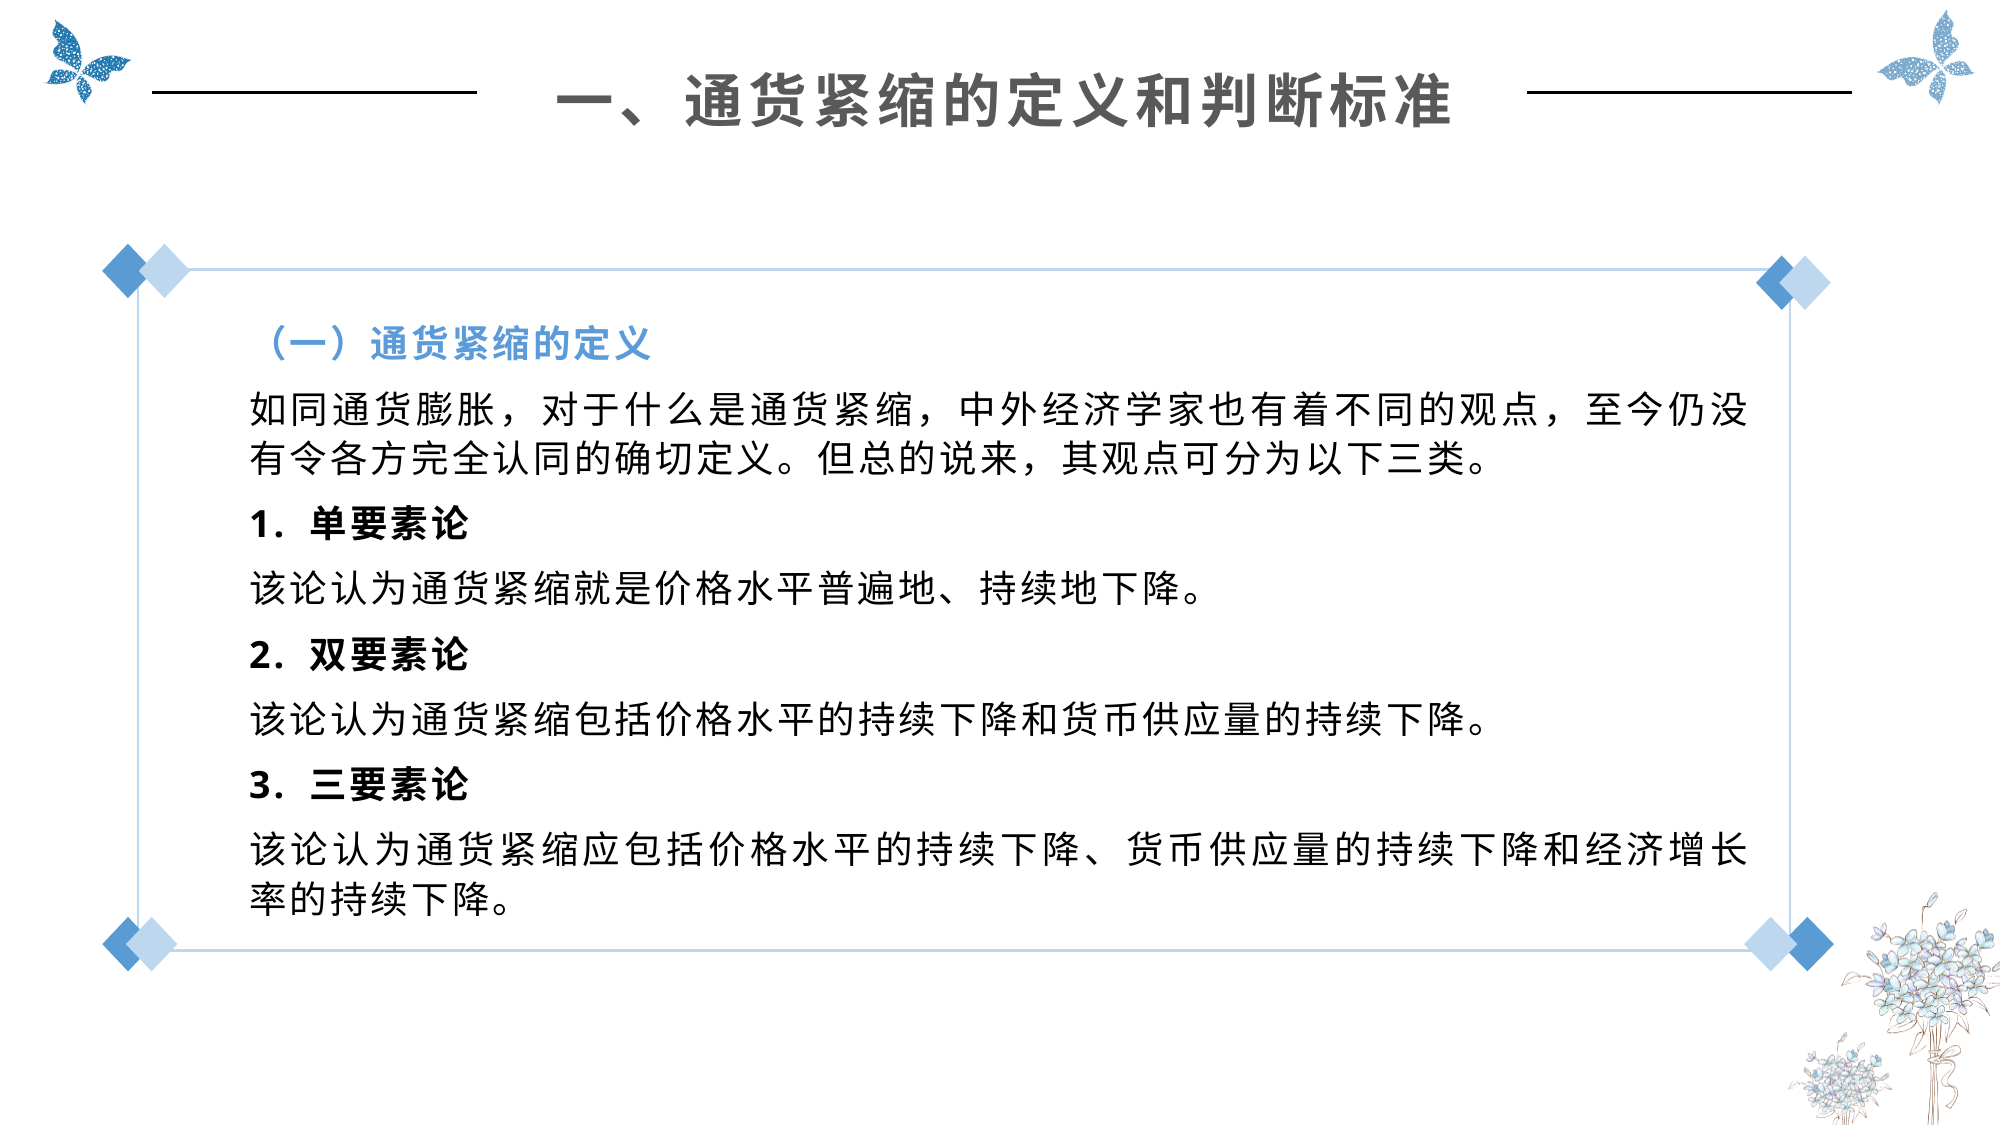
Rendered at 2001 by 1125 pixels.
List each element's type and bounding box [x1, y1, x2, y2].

text_box [151, 55, 1852, 142]
text_box [102, 243, 1834, 972]
picture [1788, 892, 2000, 1125]
